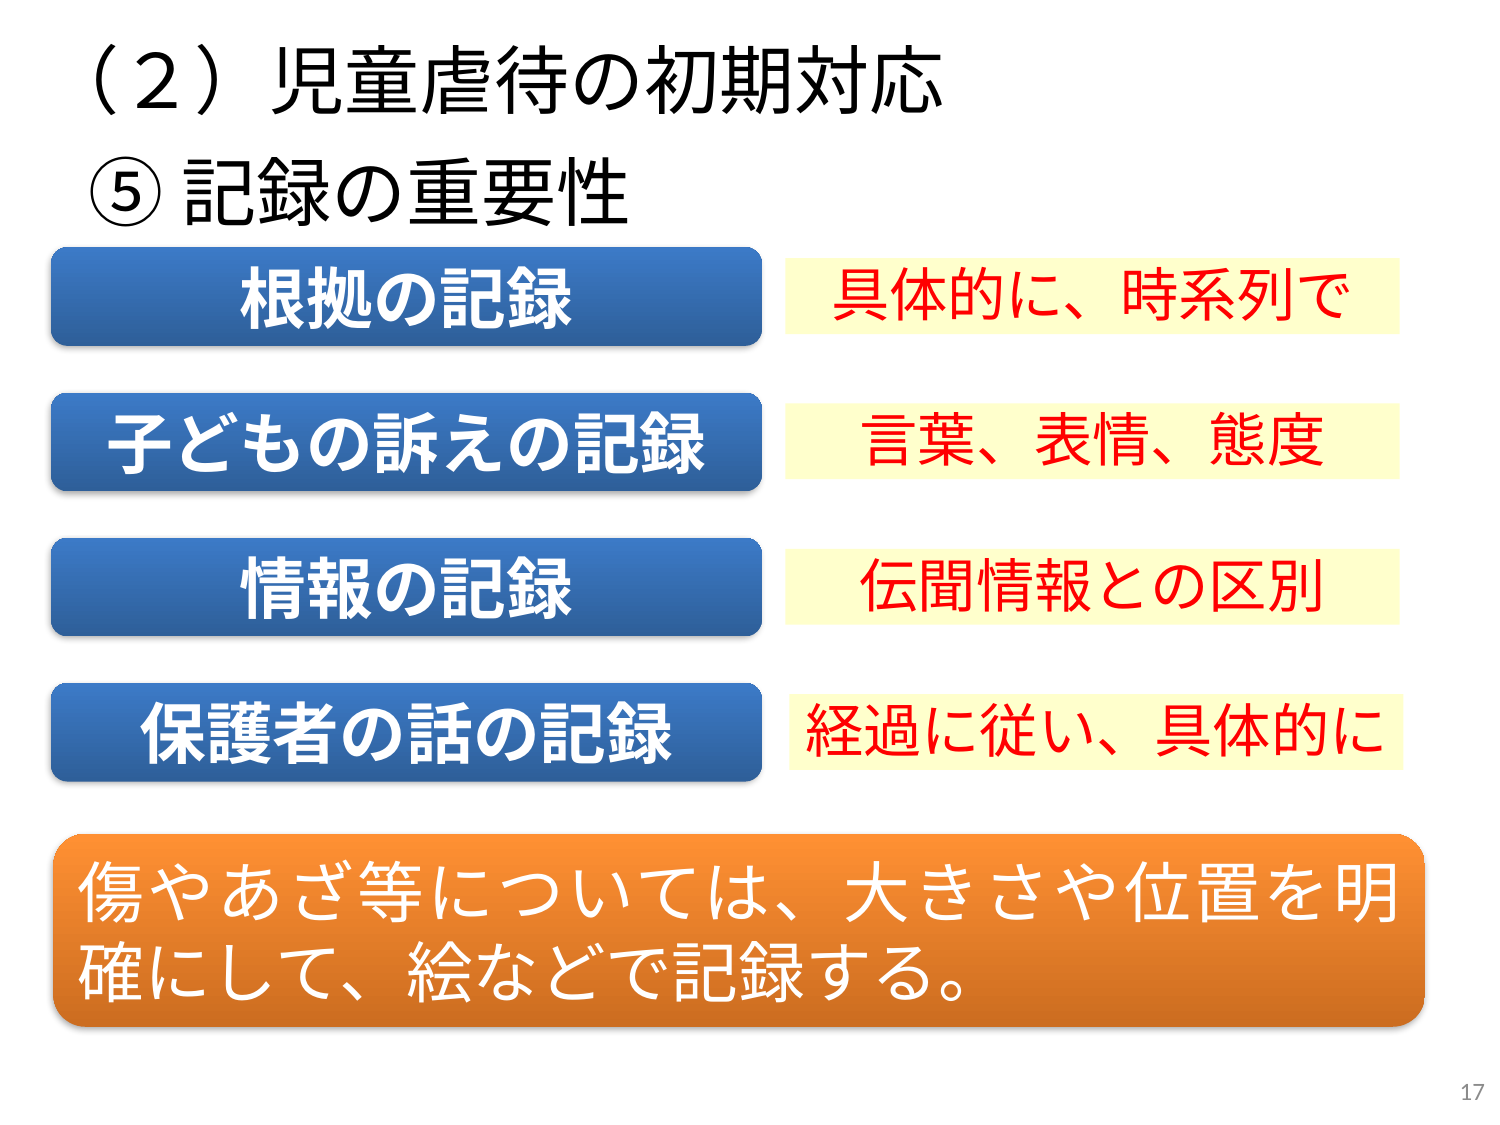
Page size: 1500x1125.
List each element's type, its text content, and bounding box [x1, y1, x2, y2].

text_box （２）児童虐待の初期対応 [29, 30, 1353, 126]
text_box 伝聞情報との区別 [785, 548, 1400, 625]
text_box 傷やあざ等については、大きさや位置を明確にして、絵などで記録する。 [53, 833, 1425, 1027]
text_box 子どもの訴えの記録 [51, 392, 762, 492]
text_box 言葉、表情、態度 [785, 403, 1400, 480]
text_box ⑤記録の重要性 [73, 137, 647, 243]
text_box 具体的に、時系列で [785, 258, 1400, 335]
slide_number 17 [1149, 1060, 1500, 1121]
text_box 経過に従い、具体的に [789, 694, 1404, 770]
text_box 情報の記録 [51, 537, 762, 637]
text_box 根拠の記録 [51, 247, 762, 346]
text_box 保護者の話の記録 [51, 682, 762, 782]
